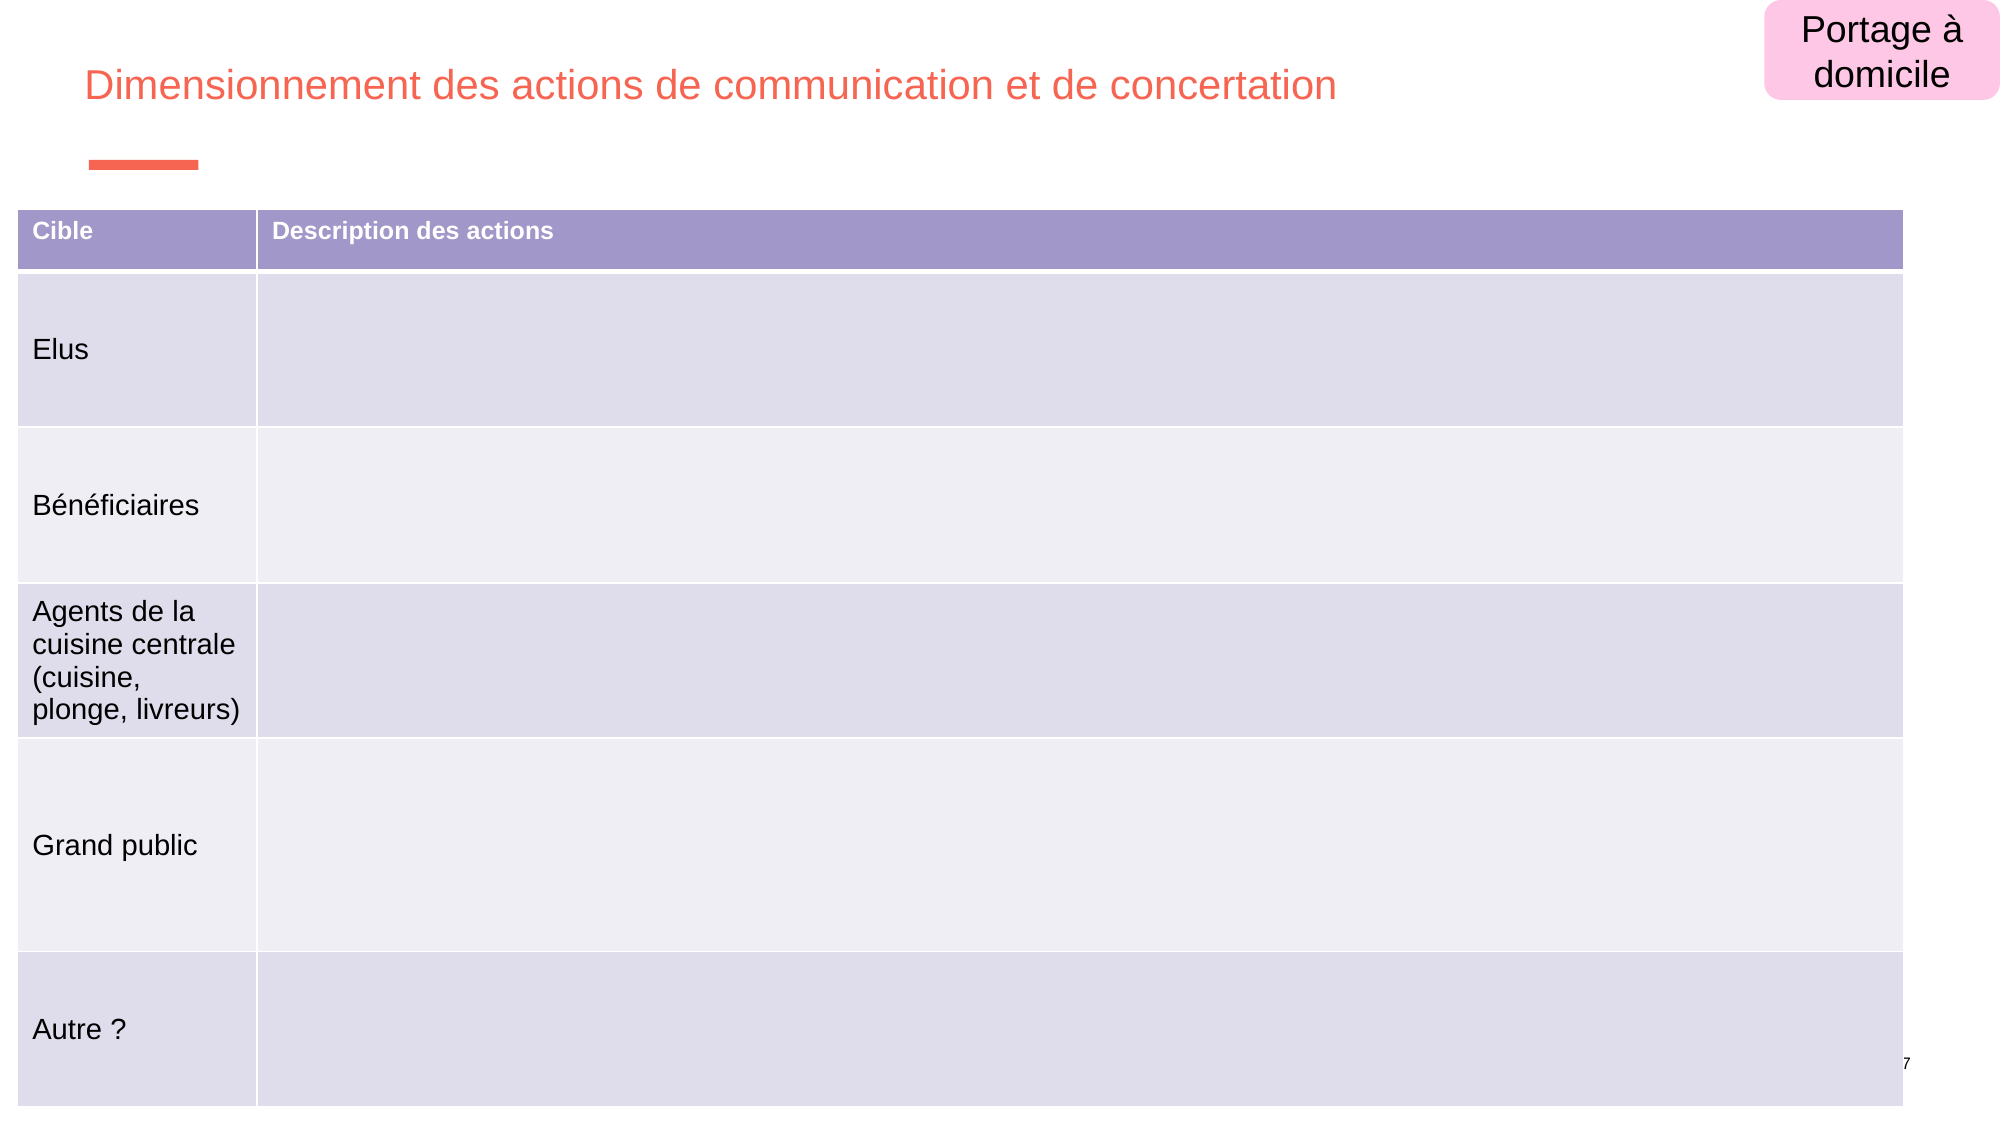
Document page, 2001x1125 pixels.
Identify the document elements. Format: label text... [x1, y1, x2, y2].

table_header Cible [18, 210, 256, 269]
table_cell [258, 739, 1903, 951]
table_header Description des actions [258, 210, 1903, 269]
text_box Portage à domicile [1763, 0, 2000, 102]
table_cell Autre ? [18, 952, 256, 1106]
table_cell [258, 274, 1903, 426]
title Dimensionnement des actions de communication et de concertation [69, 16, 1654, 149]
table_cell [258, 584, 1903, 737]
table_cell Agents de la cuisine centrale (cuisine, plonge, livreurs) [18, 584, 256, 737]
table_cell [258, 428, 1903, 582]
table_cell Bénéficiaires [18, 428, 256, 582]
slide_number 17 [1904, 1032, 1927, 1094]
table_cell [258, 952, 1903, 1106]
table_cell Elus [18, 274, 256, 426]
table_cell Grand public [18, 739, 256, 951]
